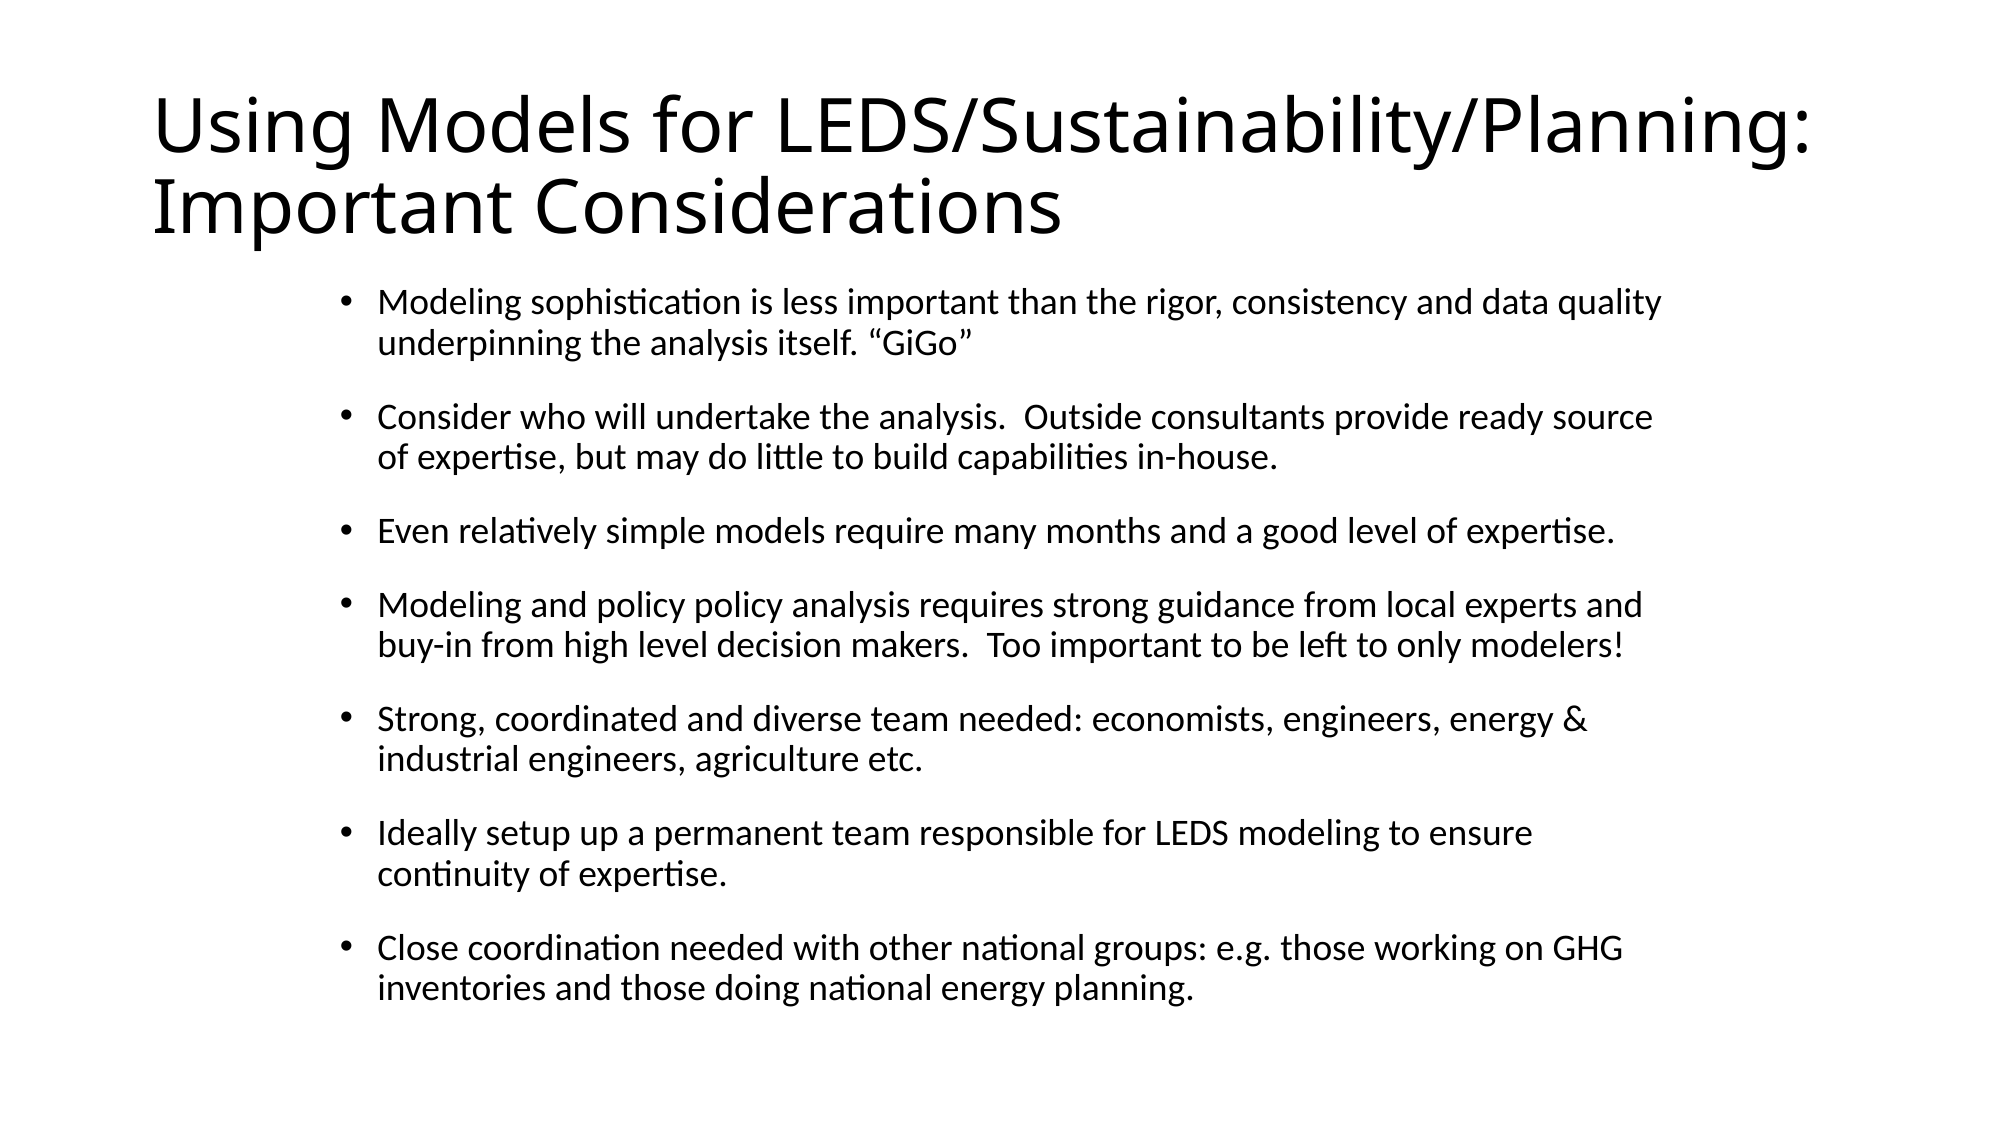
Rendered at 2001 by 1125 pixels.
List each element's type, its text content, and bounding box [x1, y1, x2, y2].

title Using Models for LEDS/Sustainability/Planning: Important Considerations [137, 59, 1863, 278]
list Modeling sophistication is less important than the rigor, consistency and data quality underpinning the analysis itself. “GiGo” Consider who will undertake the analysis. Outside consultants provide ready source of expertise, but may do little to build capabilities in-house. Even relatively simple models require many months and a good level of expertise. Modeling and policy policy analysis requires strong guidance from local experts and buy-in from high level decision makers. Too important to be left to only modelers! Strong, coordinated and diverse team needed: economists, engineers, energy & industrial engineers, agriculture etc. Ideally setup up a permanent team responsible for LEDS modeling to ensure continuity of expertise. Close coordination needed with other national groups: e.g. those working on GHG inventories and those doing national energy planning. [324, 275, 1688, 1100]
